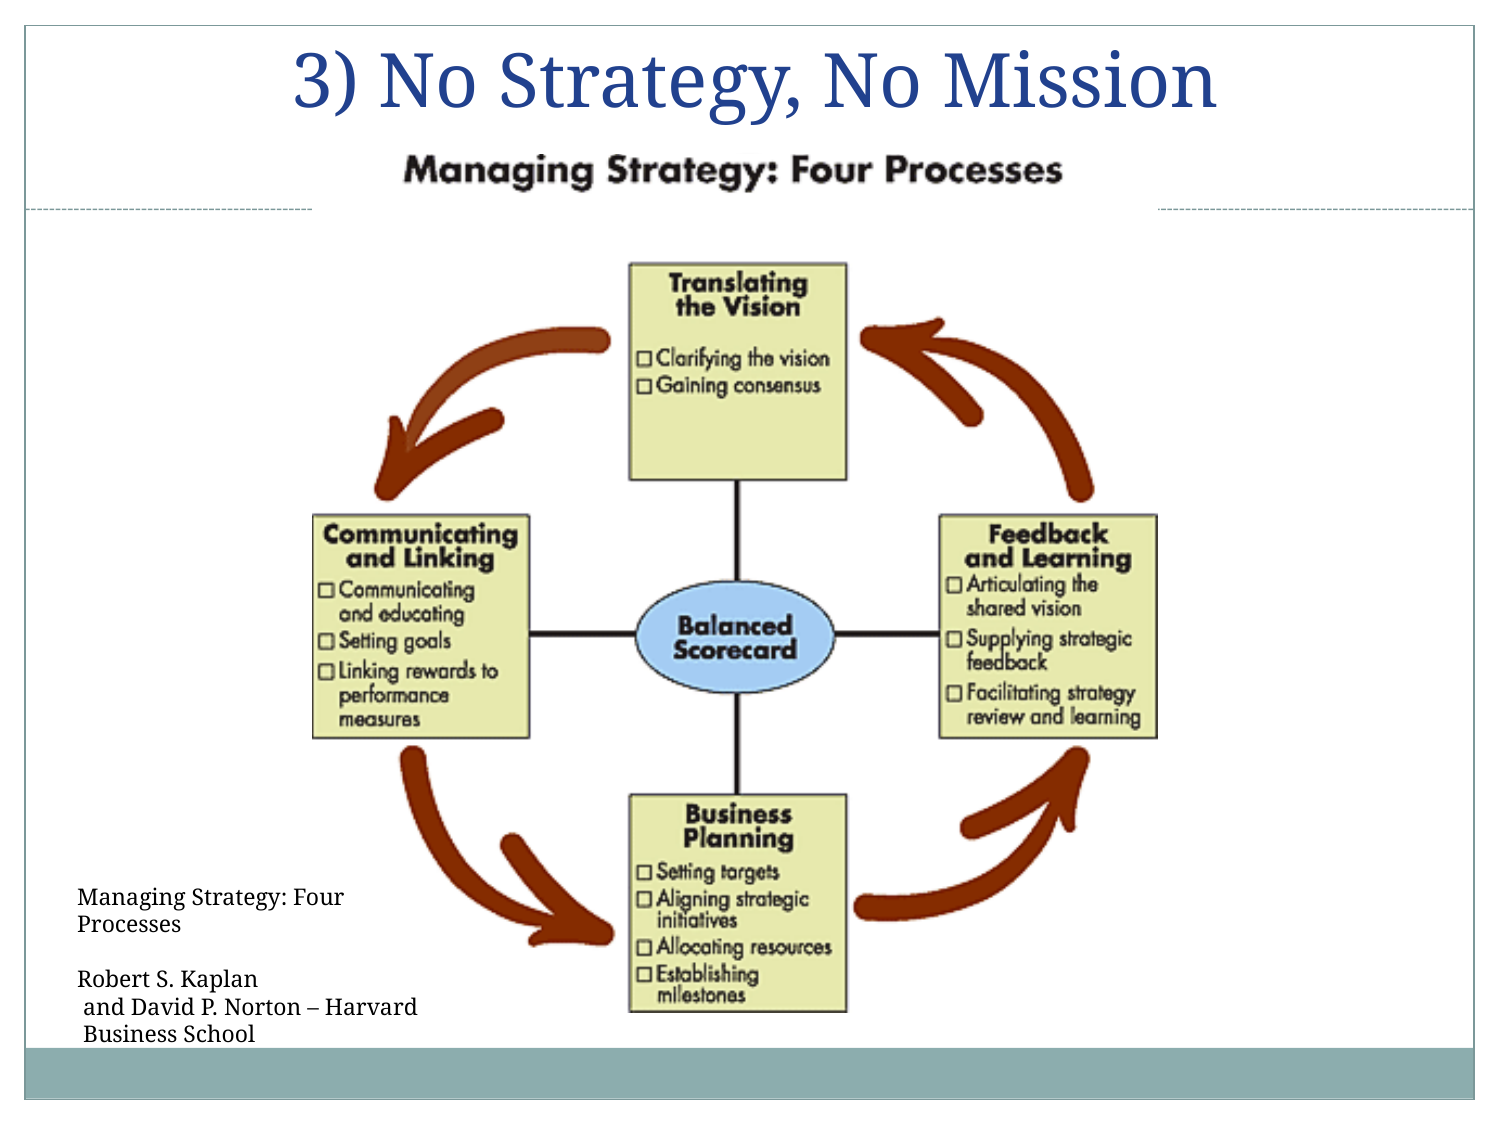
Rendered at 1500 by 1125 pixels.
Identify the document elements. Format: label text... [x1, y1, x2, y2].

picture [312, 154, 1158, 1013]
list 3) No Strategy, No Mission [49, 24, 1463, 200]
text_box Managing Strategy: Four Processes Robert S. Kaplan and David P. Norton – Harvard Business School [62, 875, 438, 1082]
